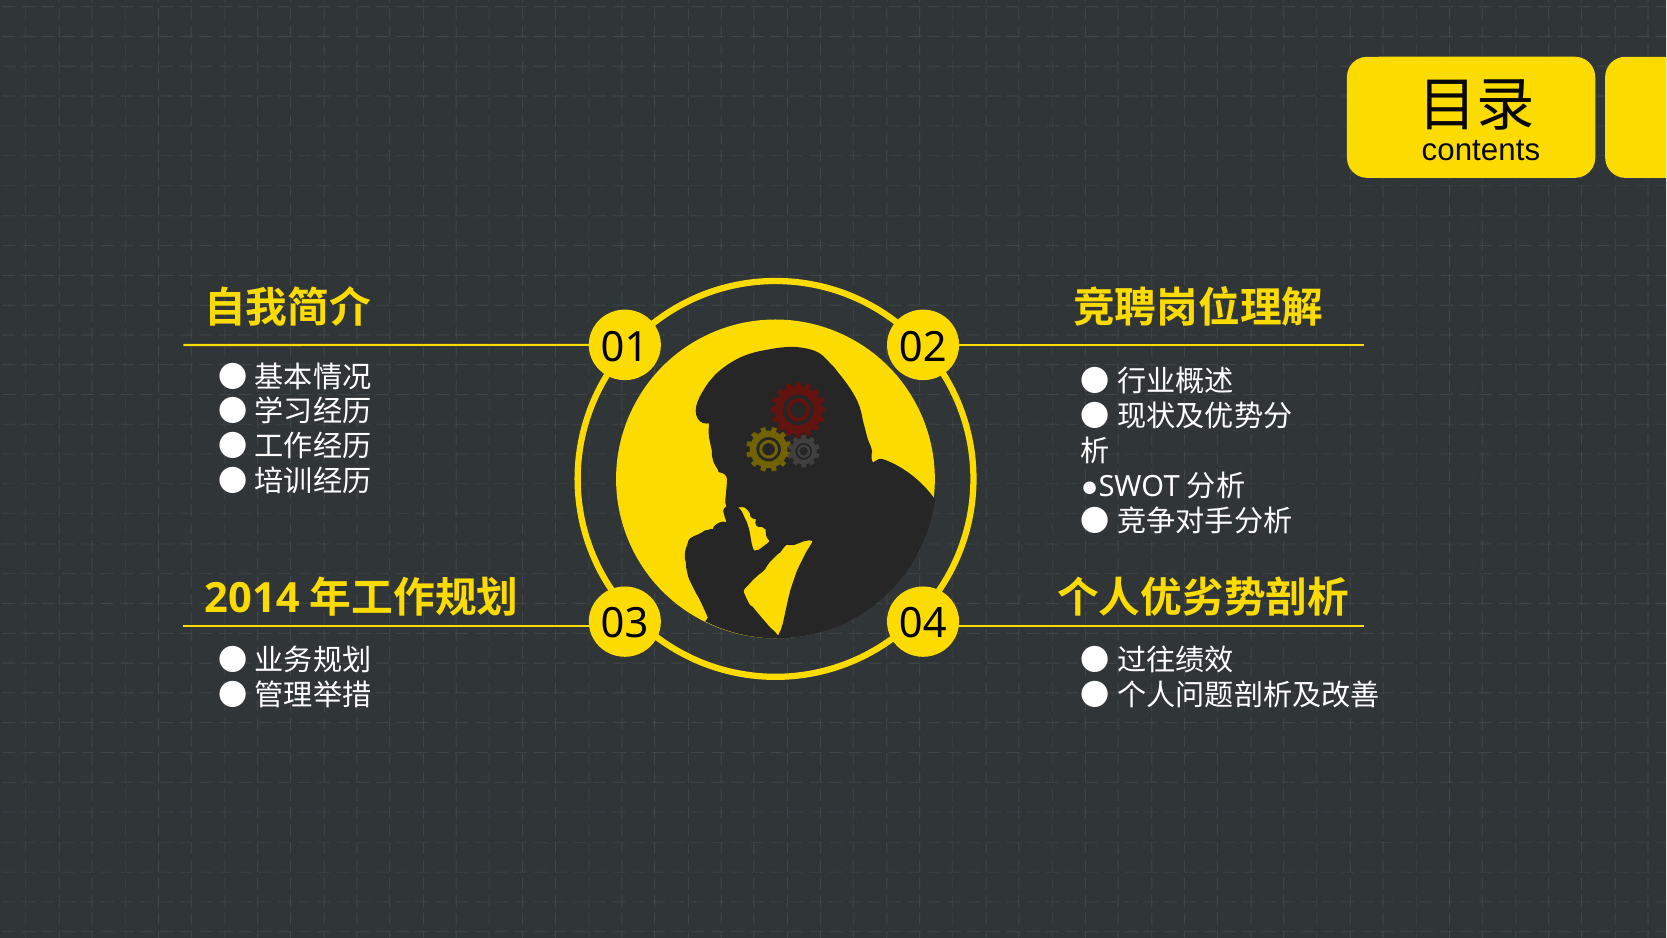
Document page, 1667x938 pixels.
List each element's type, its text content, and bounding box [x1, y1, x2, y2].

text_box [577, 377, 610, 588]
picture [0, 0, 1667, 938]
text_box 个人优劣势剖析 [1033, 563, 1364, 625]
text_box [615, 319, 936, 639]
text_box ●行业概述 ●现状及优势分析 ●SWOT分析 ●竞争对手分析 [1066, 354, 1332, 545]
text_box ●业务规划 ●管理举措 [203, 634, 470, 719]
text_box 自我简介 [189, 273, 485, 338]
text_box 03 [585, 588, 664, 654]
text_box 竞聘岗位理解 [1042, 273, 1339, 338]
text_box [669, 646, 882, 677]
text_box 04 [884, 588, 963, 654]
text_box 02 [884, 312, 963, 377]
text_box [941, 377, 974, 588]
text_box ●过往绩效 ●个人问题剖析及改善 [1066, 634, 1412, 754]
text_box 01 [585, 312, 664, 377]
text_box ●基本情况 ●学习经历 ●工作经历 ●培训经历 [203, 354, 470, 505]
text_box 2014年工作规划 [189, 563, 550, 625]
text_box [1346, 56, 1667, 179]
text_box [664, 280, 884, 317]
